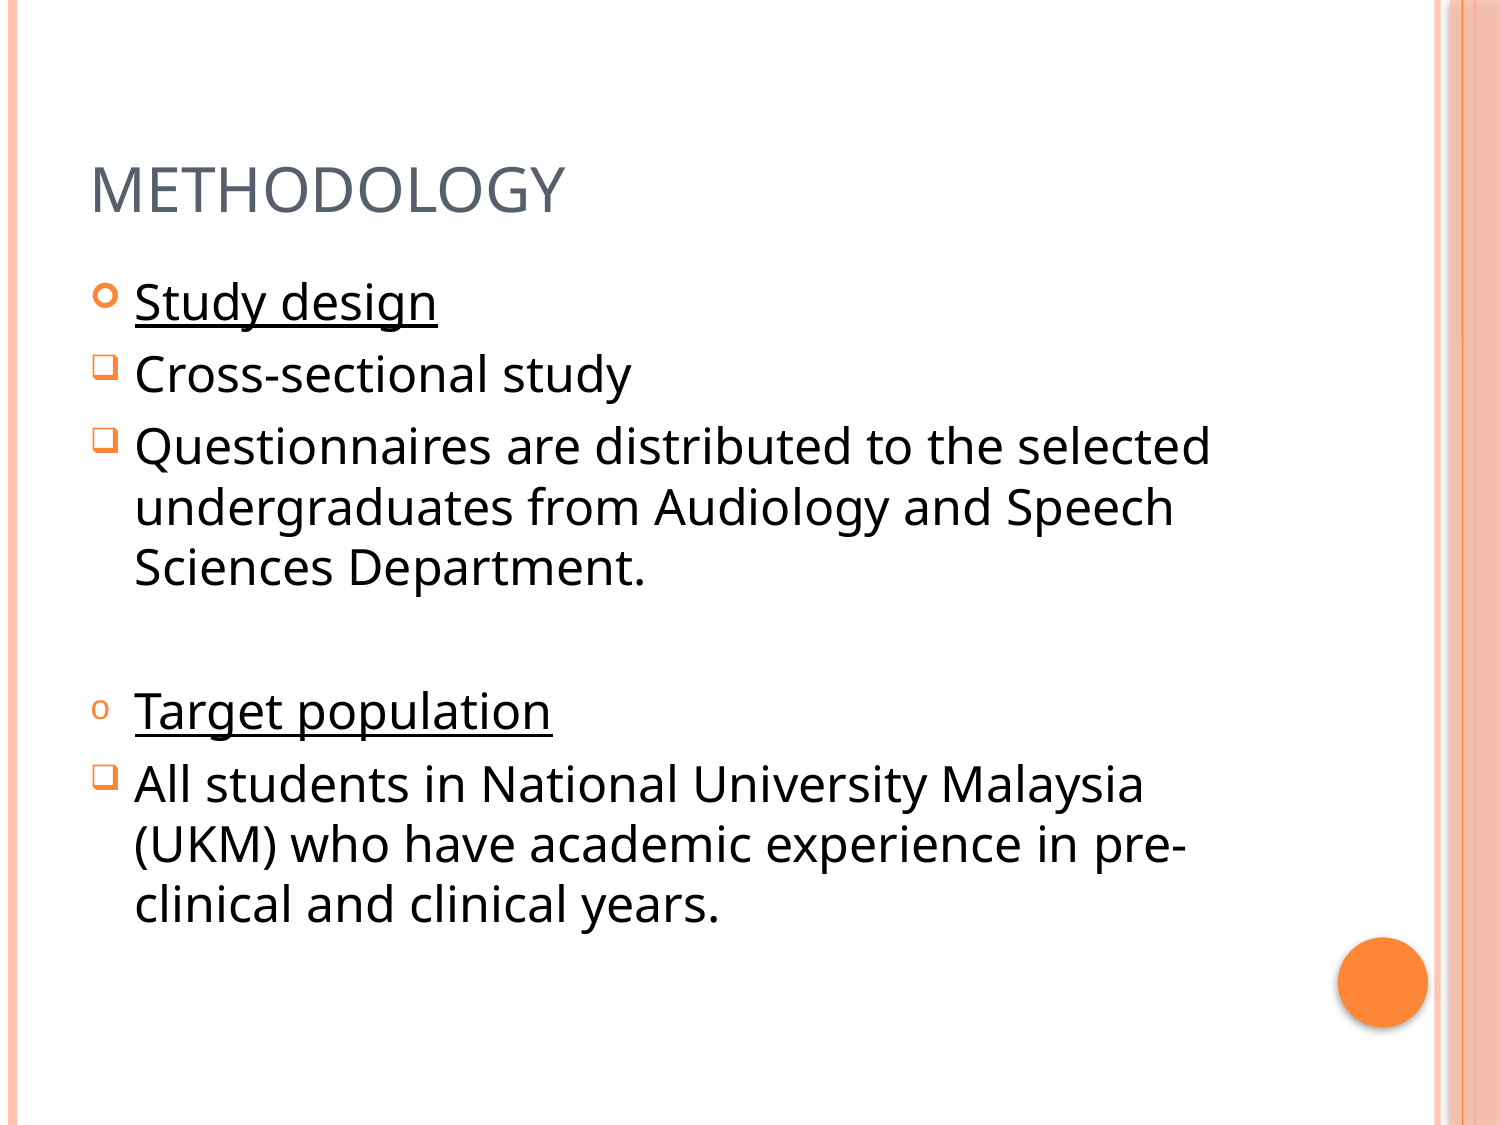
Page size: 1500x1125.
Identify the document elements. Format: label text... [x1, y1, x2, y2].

list Study design Cross-sectional study Questionnaires are distributed to the selected undergraduates from Audiology and Speech Sciences Department. Target population All students in National University Malaysia (UKM) who have academic experience in pre-clinical and clinical years. [75, 262, 1300, 1062]
title Methodology [75, 45, 1300, 233]
